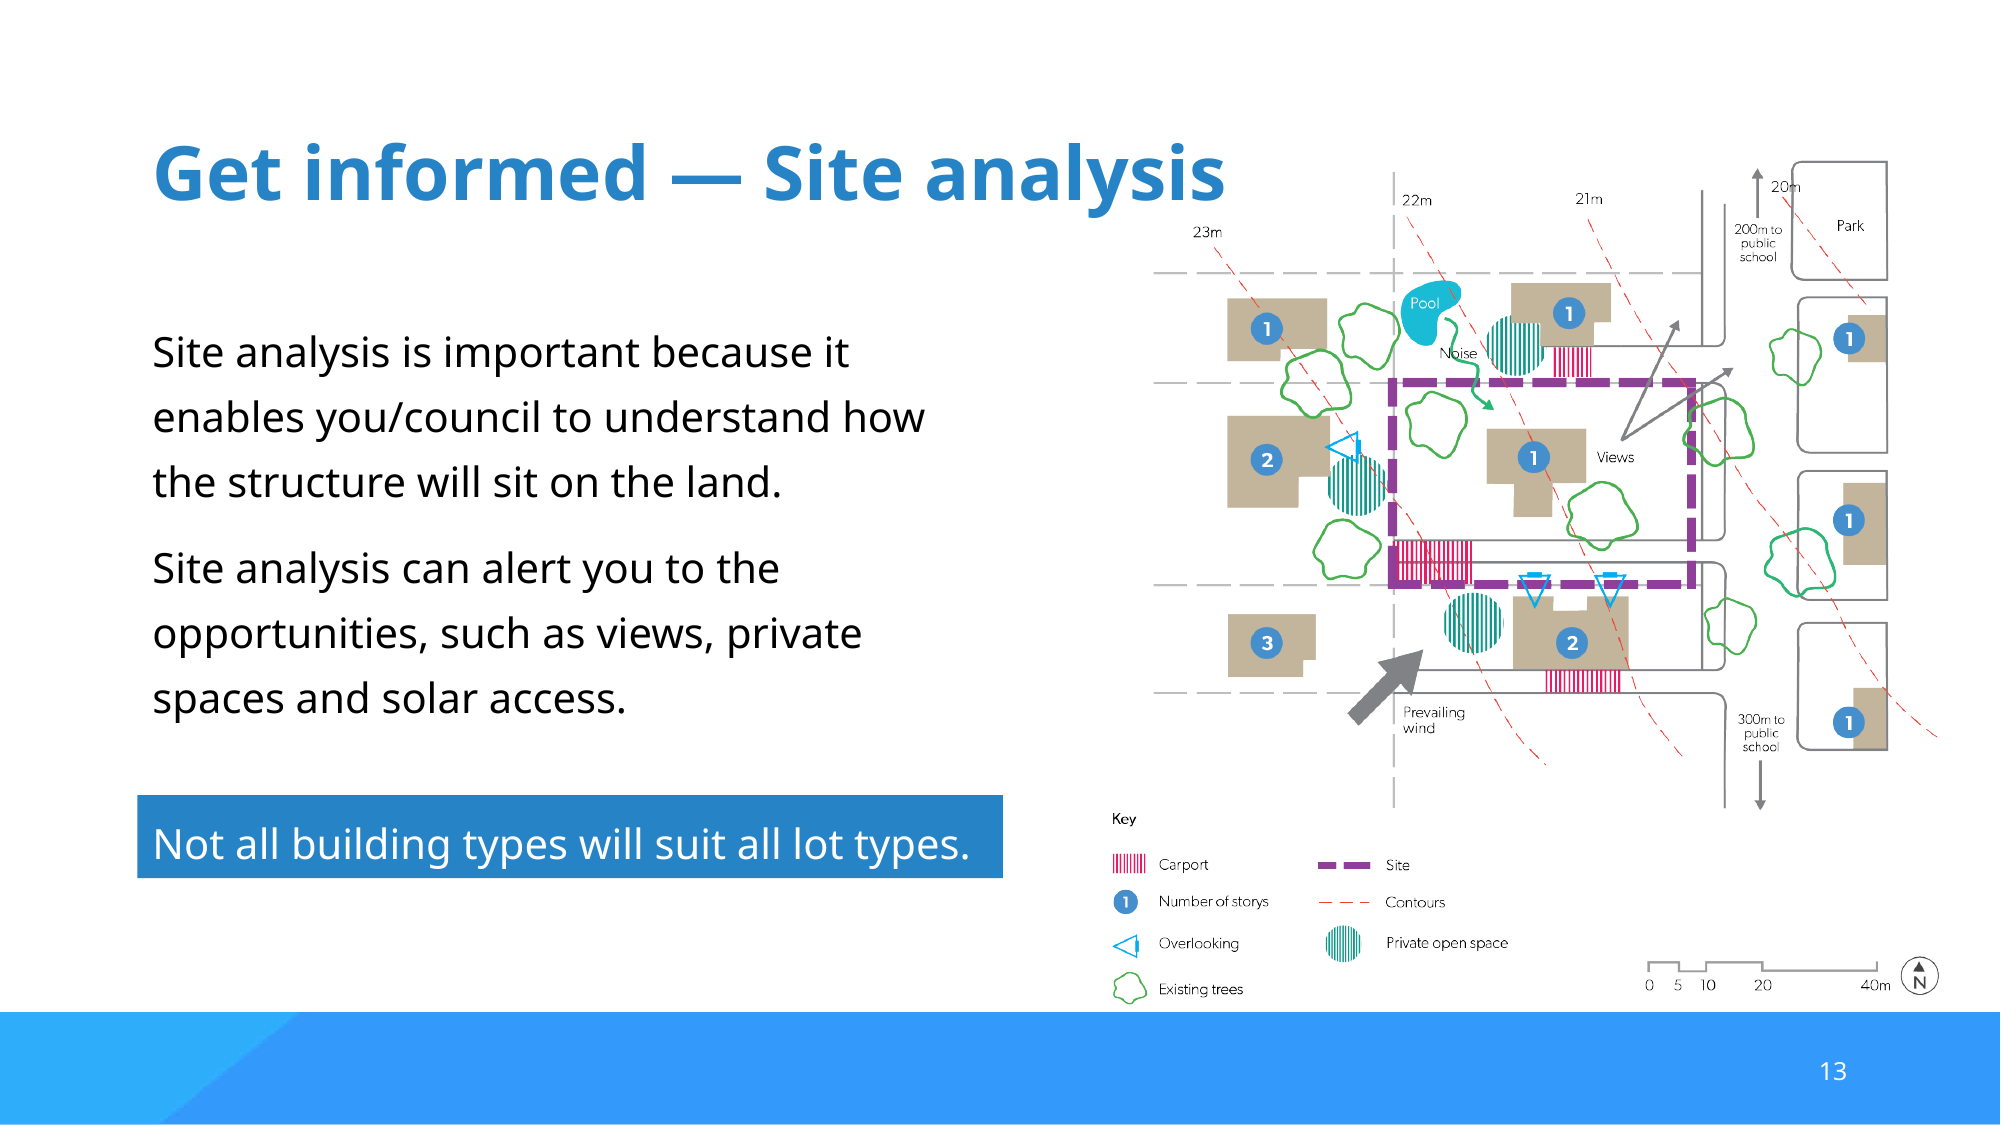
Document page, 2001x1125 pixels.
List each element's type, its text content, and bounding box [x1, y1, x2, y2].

slide_number 13 [1412, 1042, 1863, 1103]
title Get informed — Site analysis [137, 28, 1863, 247]
picture [0, 1012, 2000, 1125]
picture [1111, 160, 1939, 1005]
list Site analysis is important because it enables you/council to understand how the structure will sit on the land. Site analysis can alert you to the opportunities, such as views, private spaces and solar access. [137, 303, 1003, 738]
text_box Not all building types will suit all lot types. [137, 795, 1003, 879]
